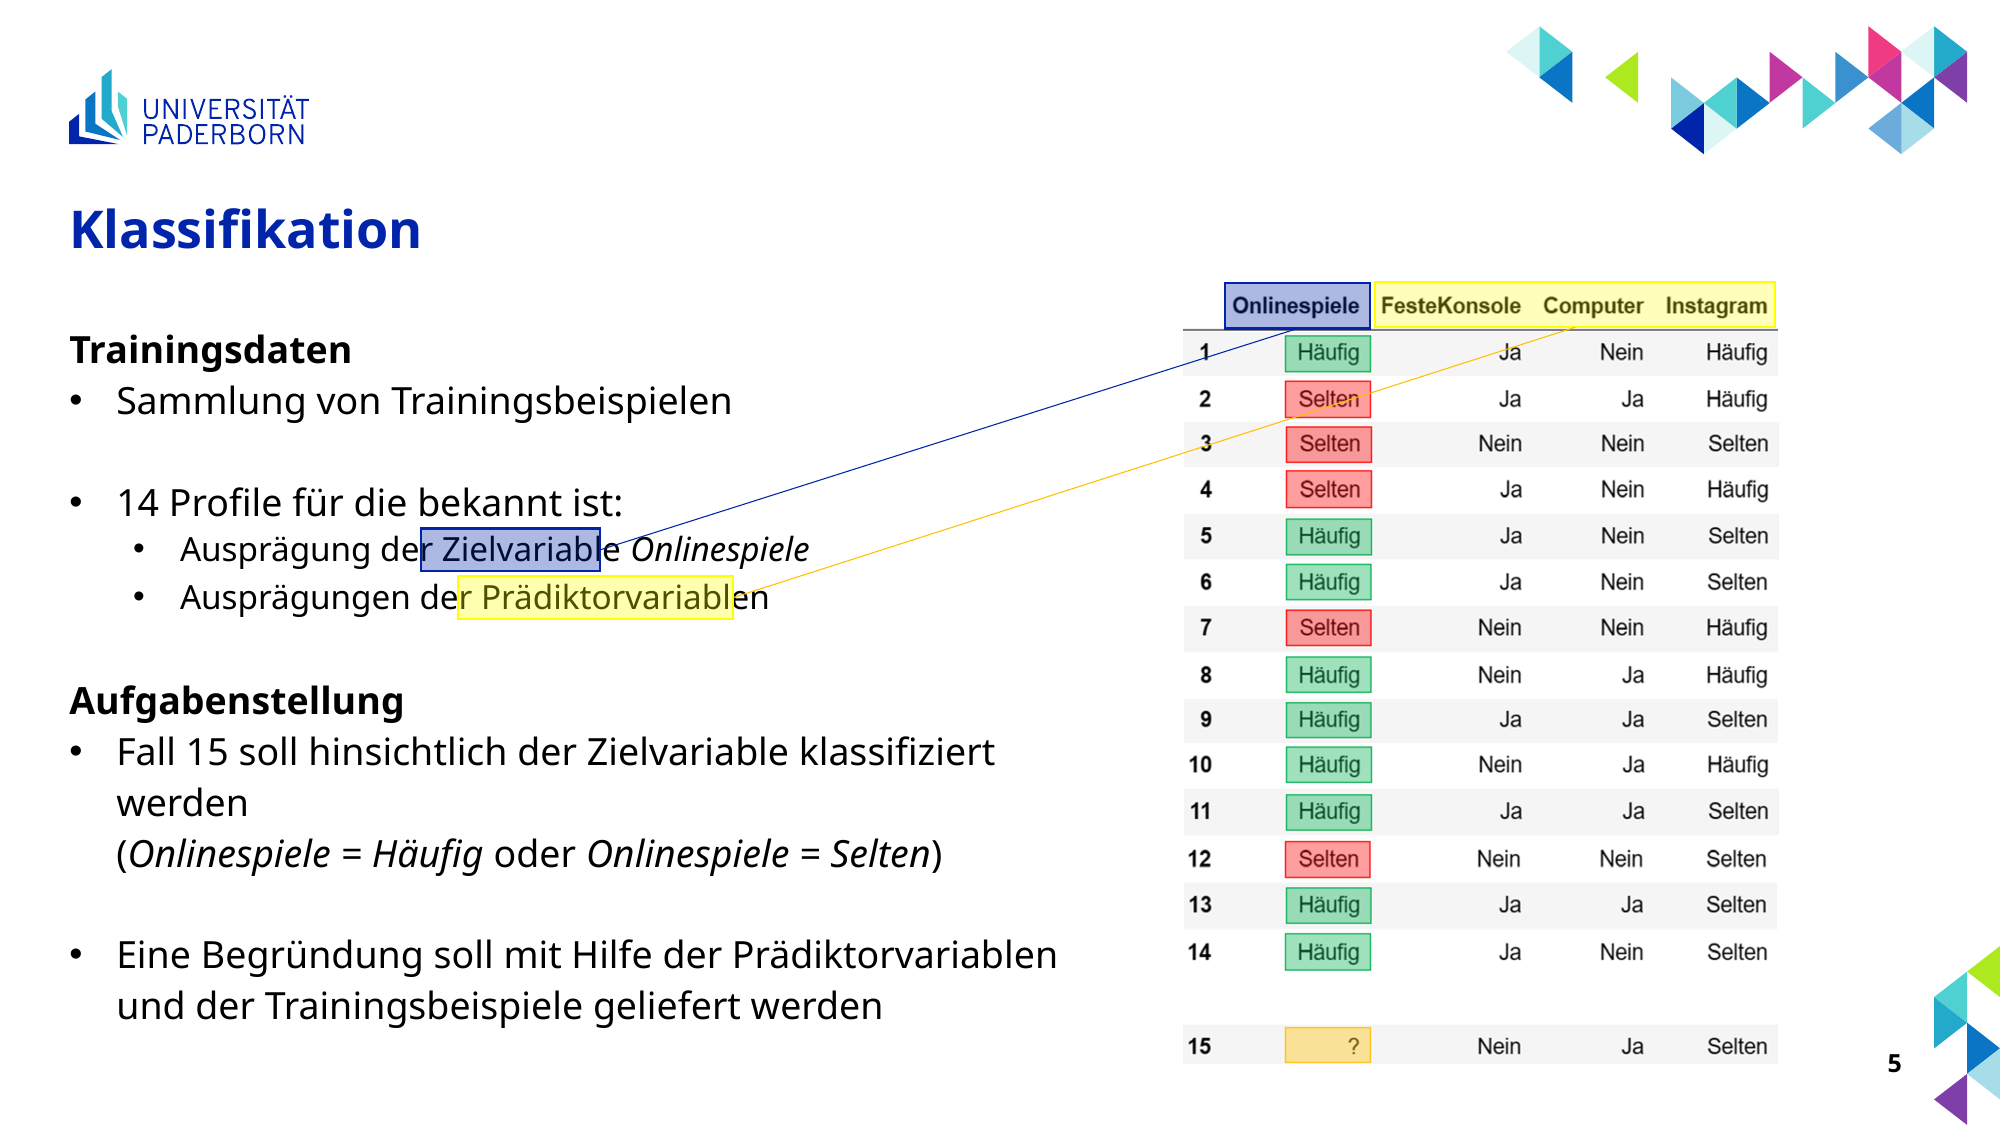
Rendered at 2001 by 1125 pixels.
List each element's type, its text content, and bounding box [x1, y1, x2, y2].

text_box [457, 575, 734, 620]
text_box [420, 527, 601, 572]
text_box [733, 327, 1576, 598]
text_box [599, 328, 733, 551]
picture [1183, 288, 1779, 975]
title Klassifikation [69, 196, 1931, 339]
slide_number 5 [1819, 1052, 1902, 1083]
picture [1183, 1023, 1779, 1064]
list Trainingsdaten Sammlung von Trainingsbeispielen 14 Profile für die bekannt ist: Ausprägung der Zielvariable Onlinespiele Ausprägungen der Prädiktorvariablen Aufgabenstellung Fall 15 soll hinsichtlich der Zielvariable klassifiziert werden (Onlinespiele = Häufig oder Onlinespiele = Selten) Eine Begründung soll mit Hilfe der Prädiktorvariablen und der Trainingsbeispiele geliefert werden [69, 339, 1070, 977]
